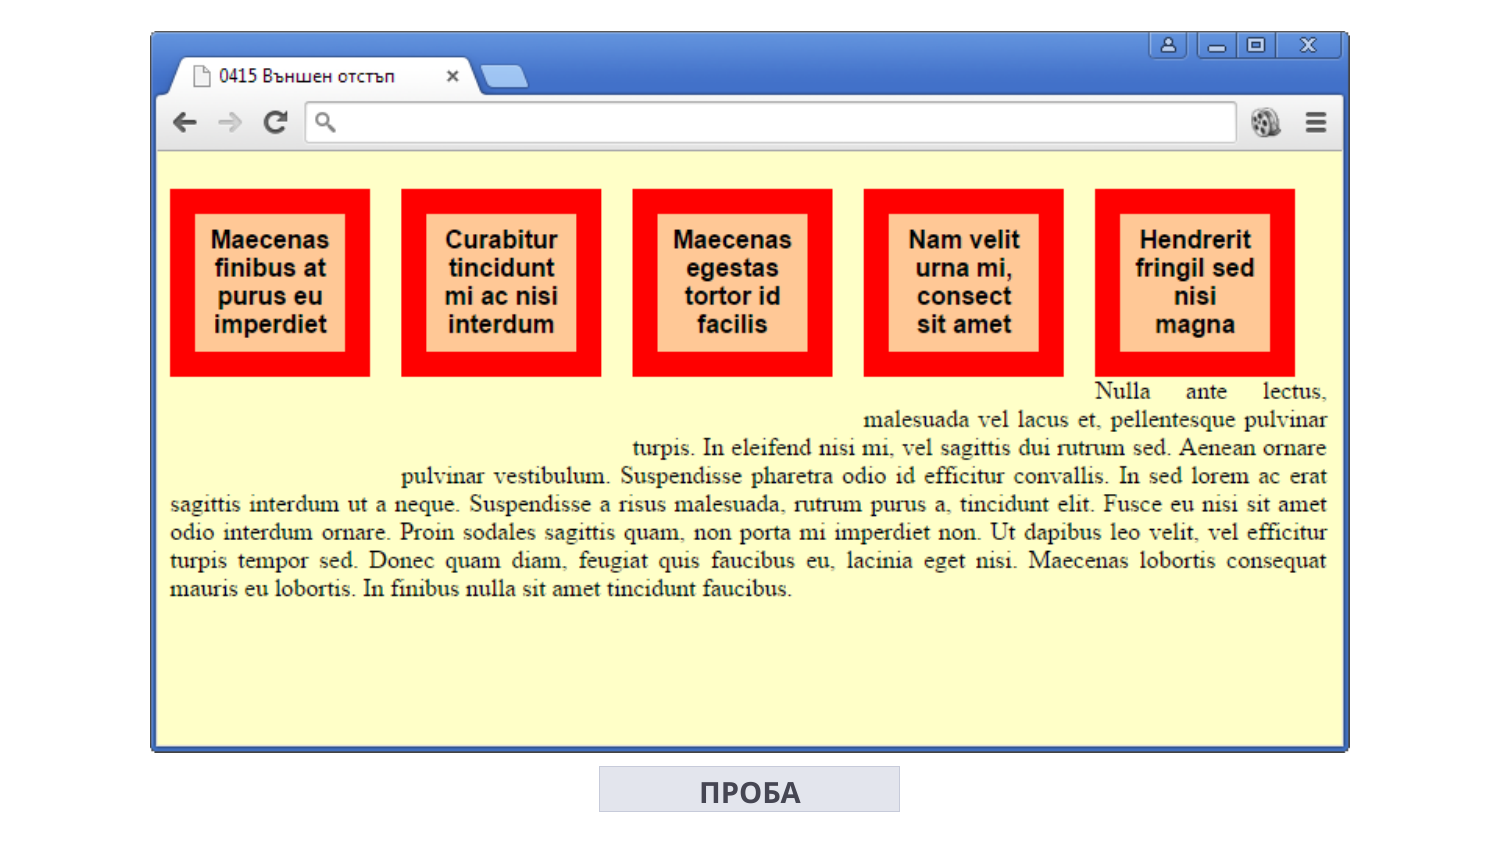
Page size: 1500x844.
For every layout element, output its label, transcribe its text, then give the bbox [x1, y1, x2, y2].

text_box ПРОБА [599, 766, 900, 812]
picture [149, 31, 1351, 753]
